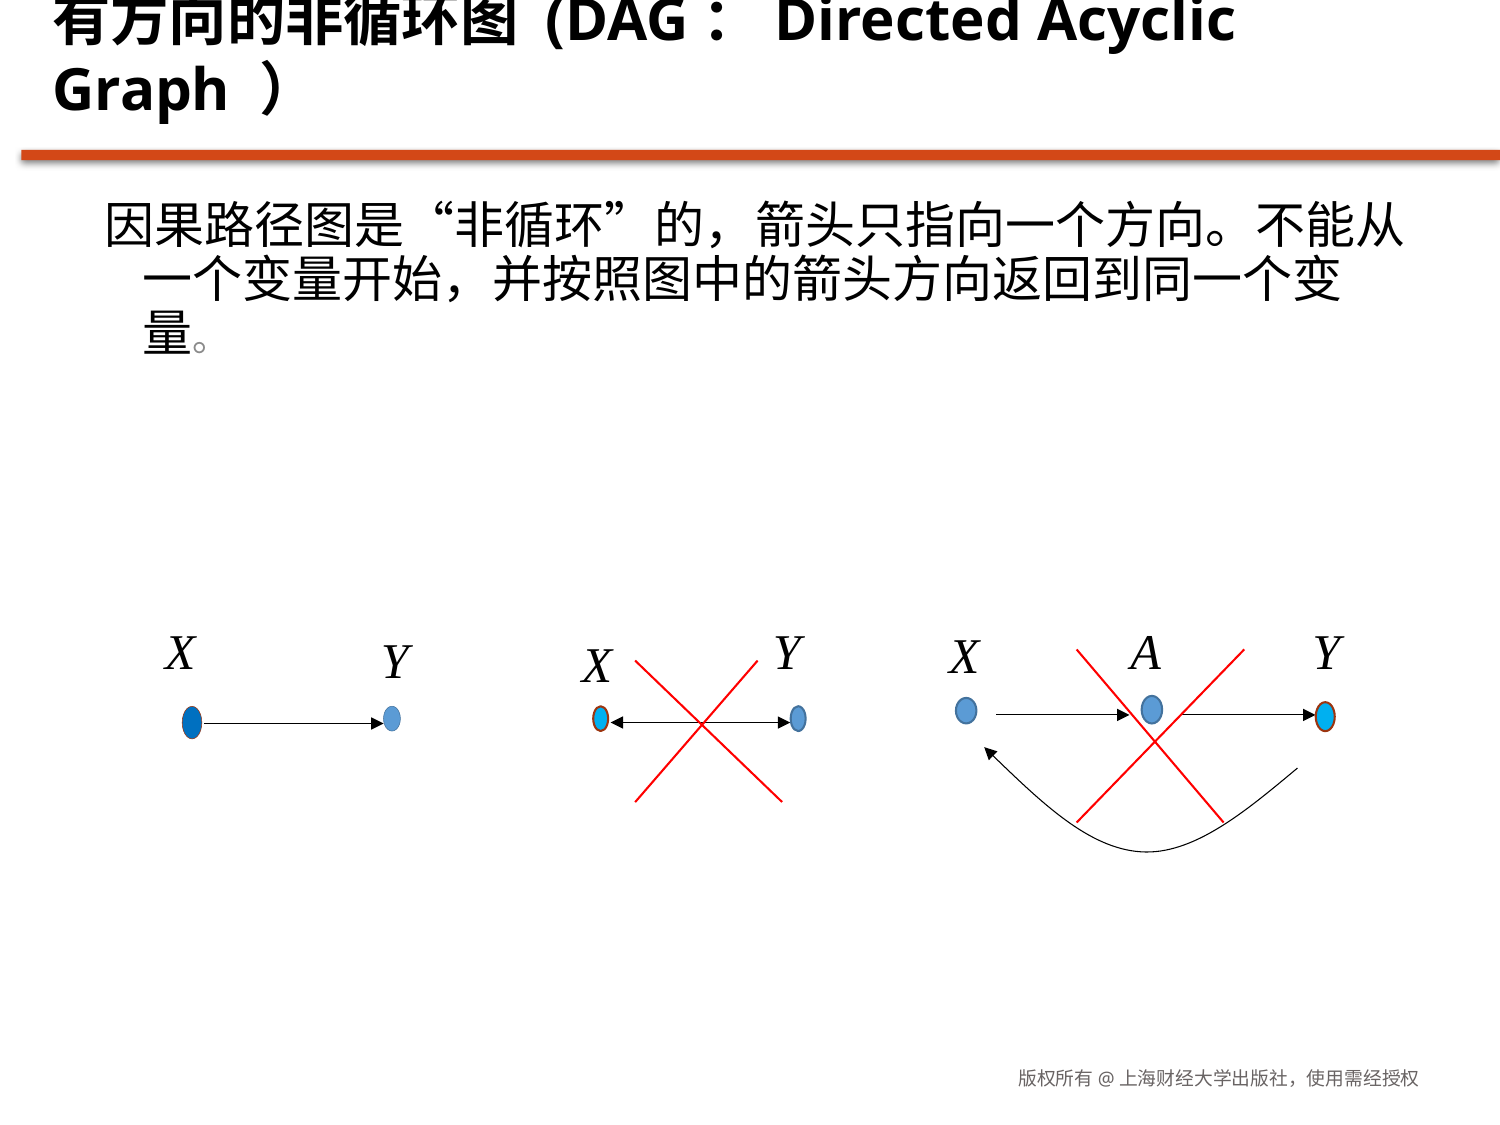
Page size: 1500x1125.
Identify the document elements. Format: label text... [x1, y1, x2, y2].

title 有方向的非循环图 (DAG：Directed Acyclic Graph ） [37, 50, 1500, 138]
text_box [149, 612, 1351, 856]
list 因果路径图是“非循环”的，箭头只指向一个方向。不能从一个变量开始，并按照图中的箭头方向返回到同一个变量。 [37, 192, 1425, 335]
footer 版权所有@上海财经大学出版社，使用需经授权 [975, 1046, 1463, 1109]
